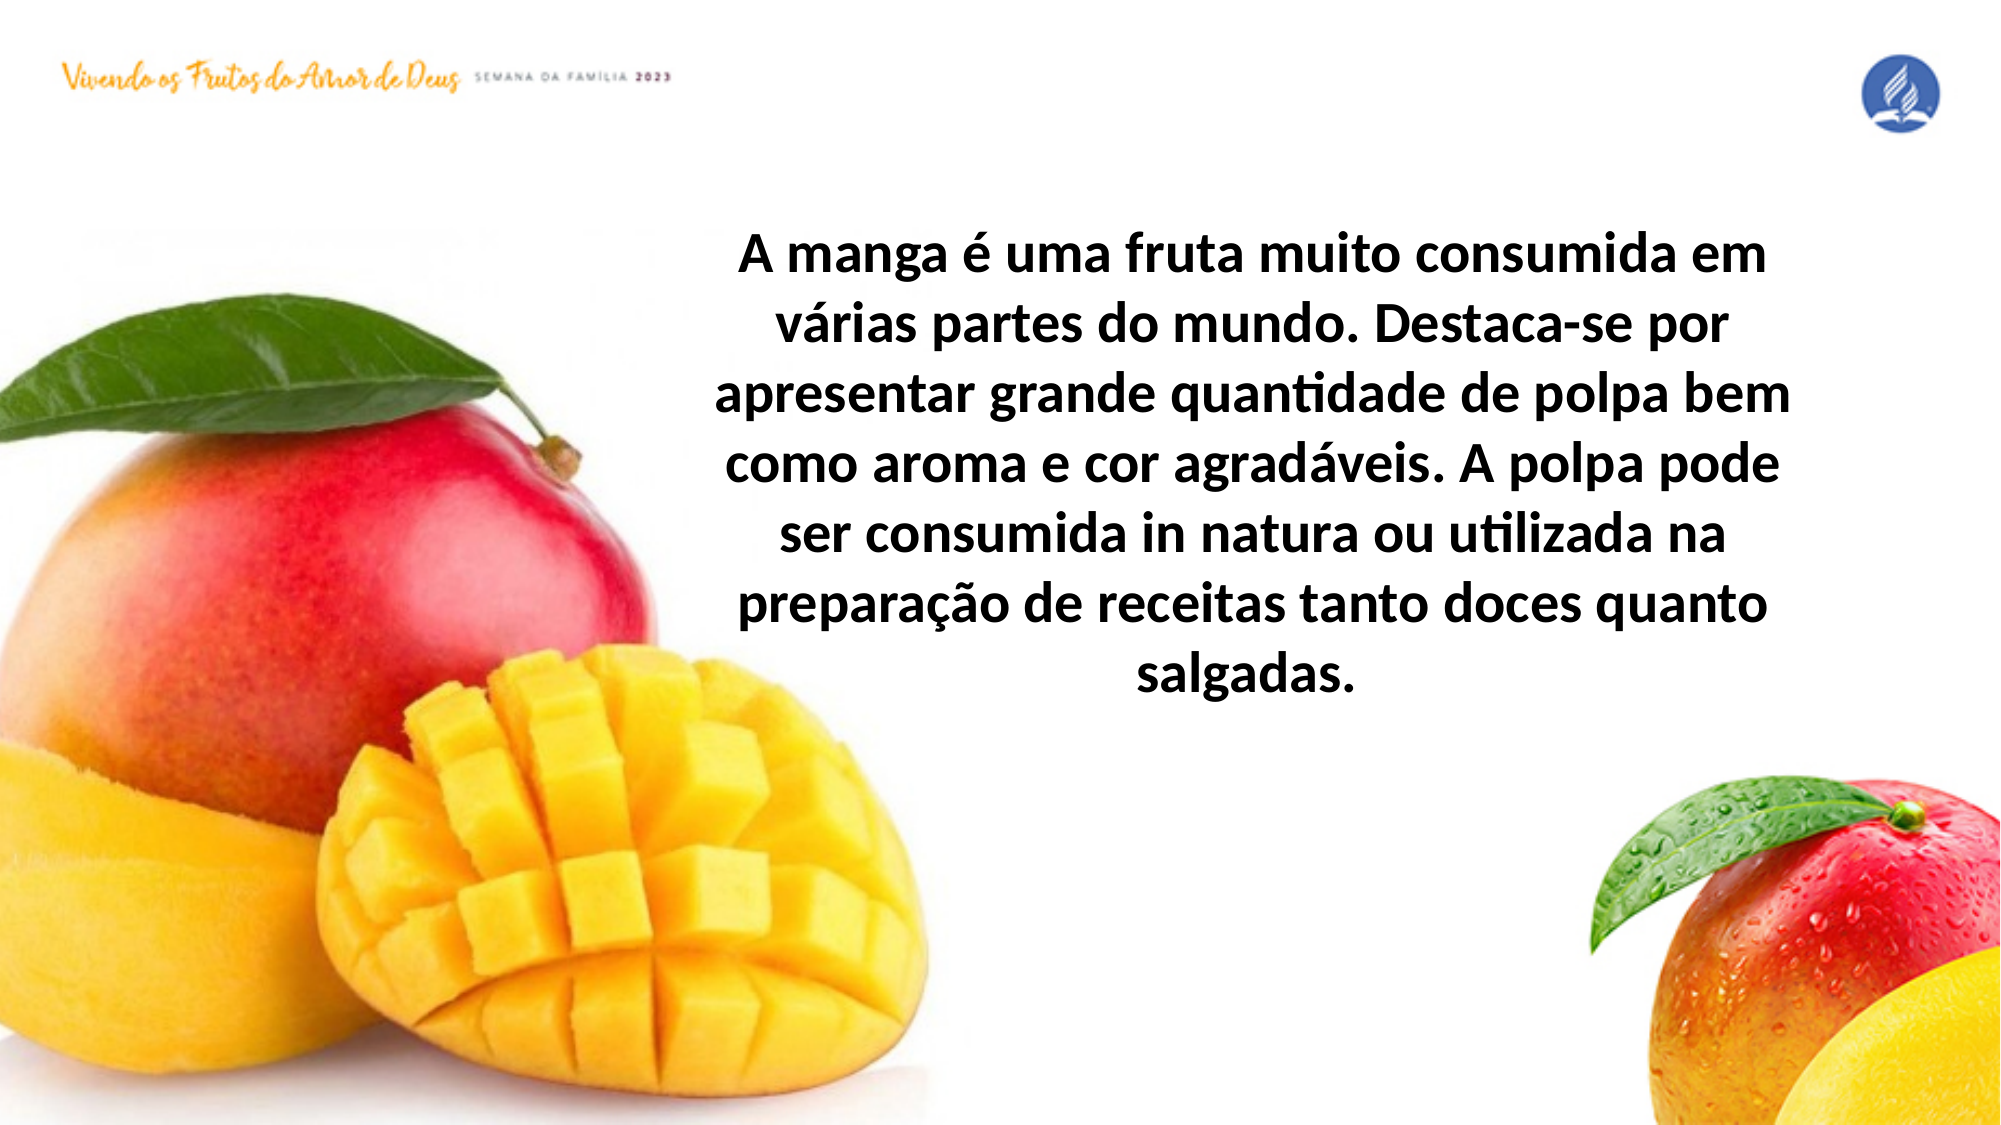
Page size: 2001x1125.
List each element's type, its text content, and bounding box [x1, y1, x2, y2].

text_box A manga é uma fruta muito consumida em várias partes do mundo. Destaca-se por apresentar grande quantidade de polpa bem como aroma e cor agradáveis. A polpa pode ser consumida in natura ou utilizada na preparação de receitas tanto doces quanto salgadas. [674, 206, 1840, 711]
picture [0, 0, 2001, 1125]
